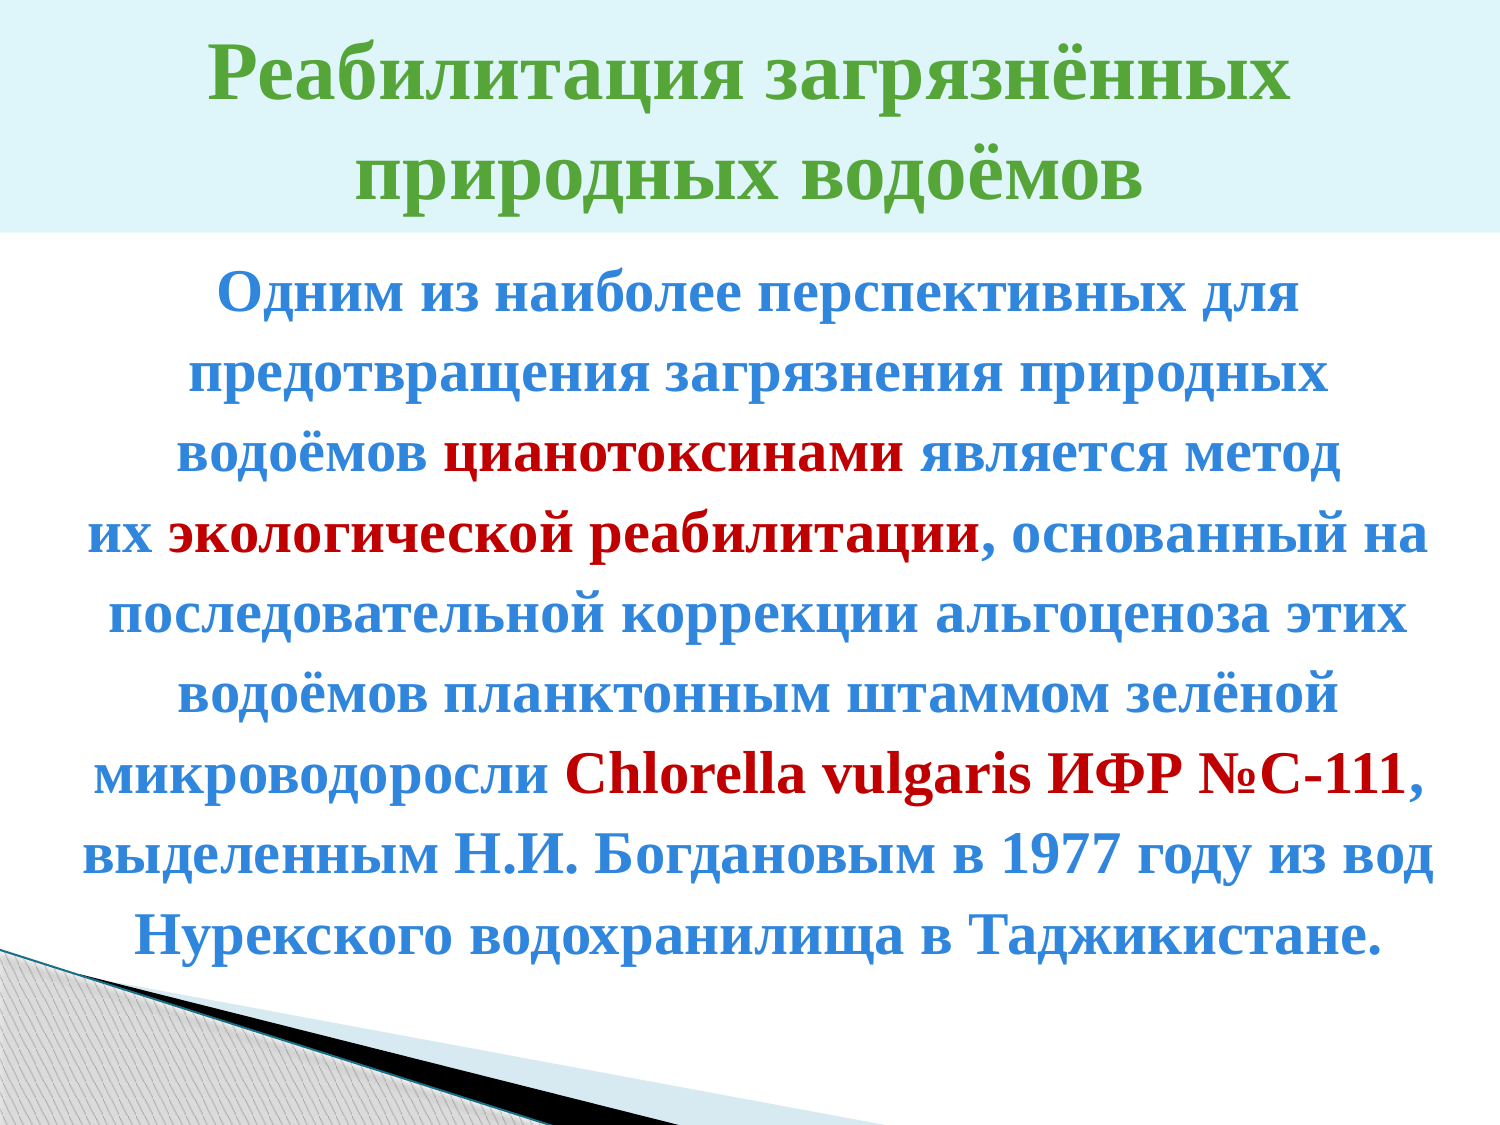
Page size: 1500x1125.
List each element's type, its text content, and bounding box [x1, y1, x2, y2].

list Одним из наиболее перспективных для предотвращения загрязнения природных водоёмов цианотоксинами является метод их экологической реабилитации, основанный на последовательной коррекции альгоценоза этих водоёмов планктонным штаммом зелёной микроводоросли Chlorella vulgaris ИФР №С-111, выделенным Н.И. Богдановым в 1977 году из вод Нурекского водохранилища в Таджикистане. [0, 243, 1500, 1125]
title Реабилитация загрязнённых природных водоёмов [0, 0, 1500, 233]
